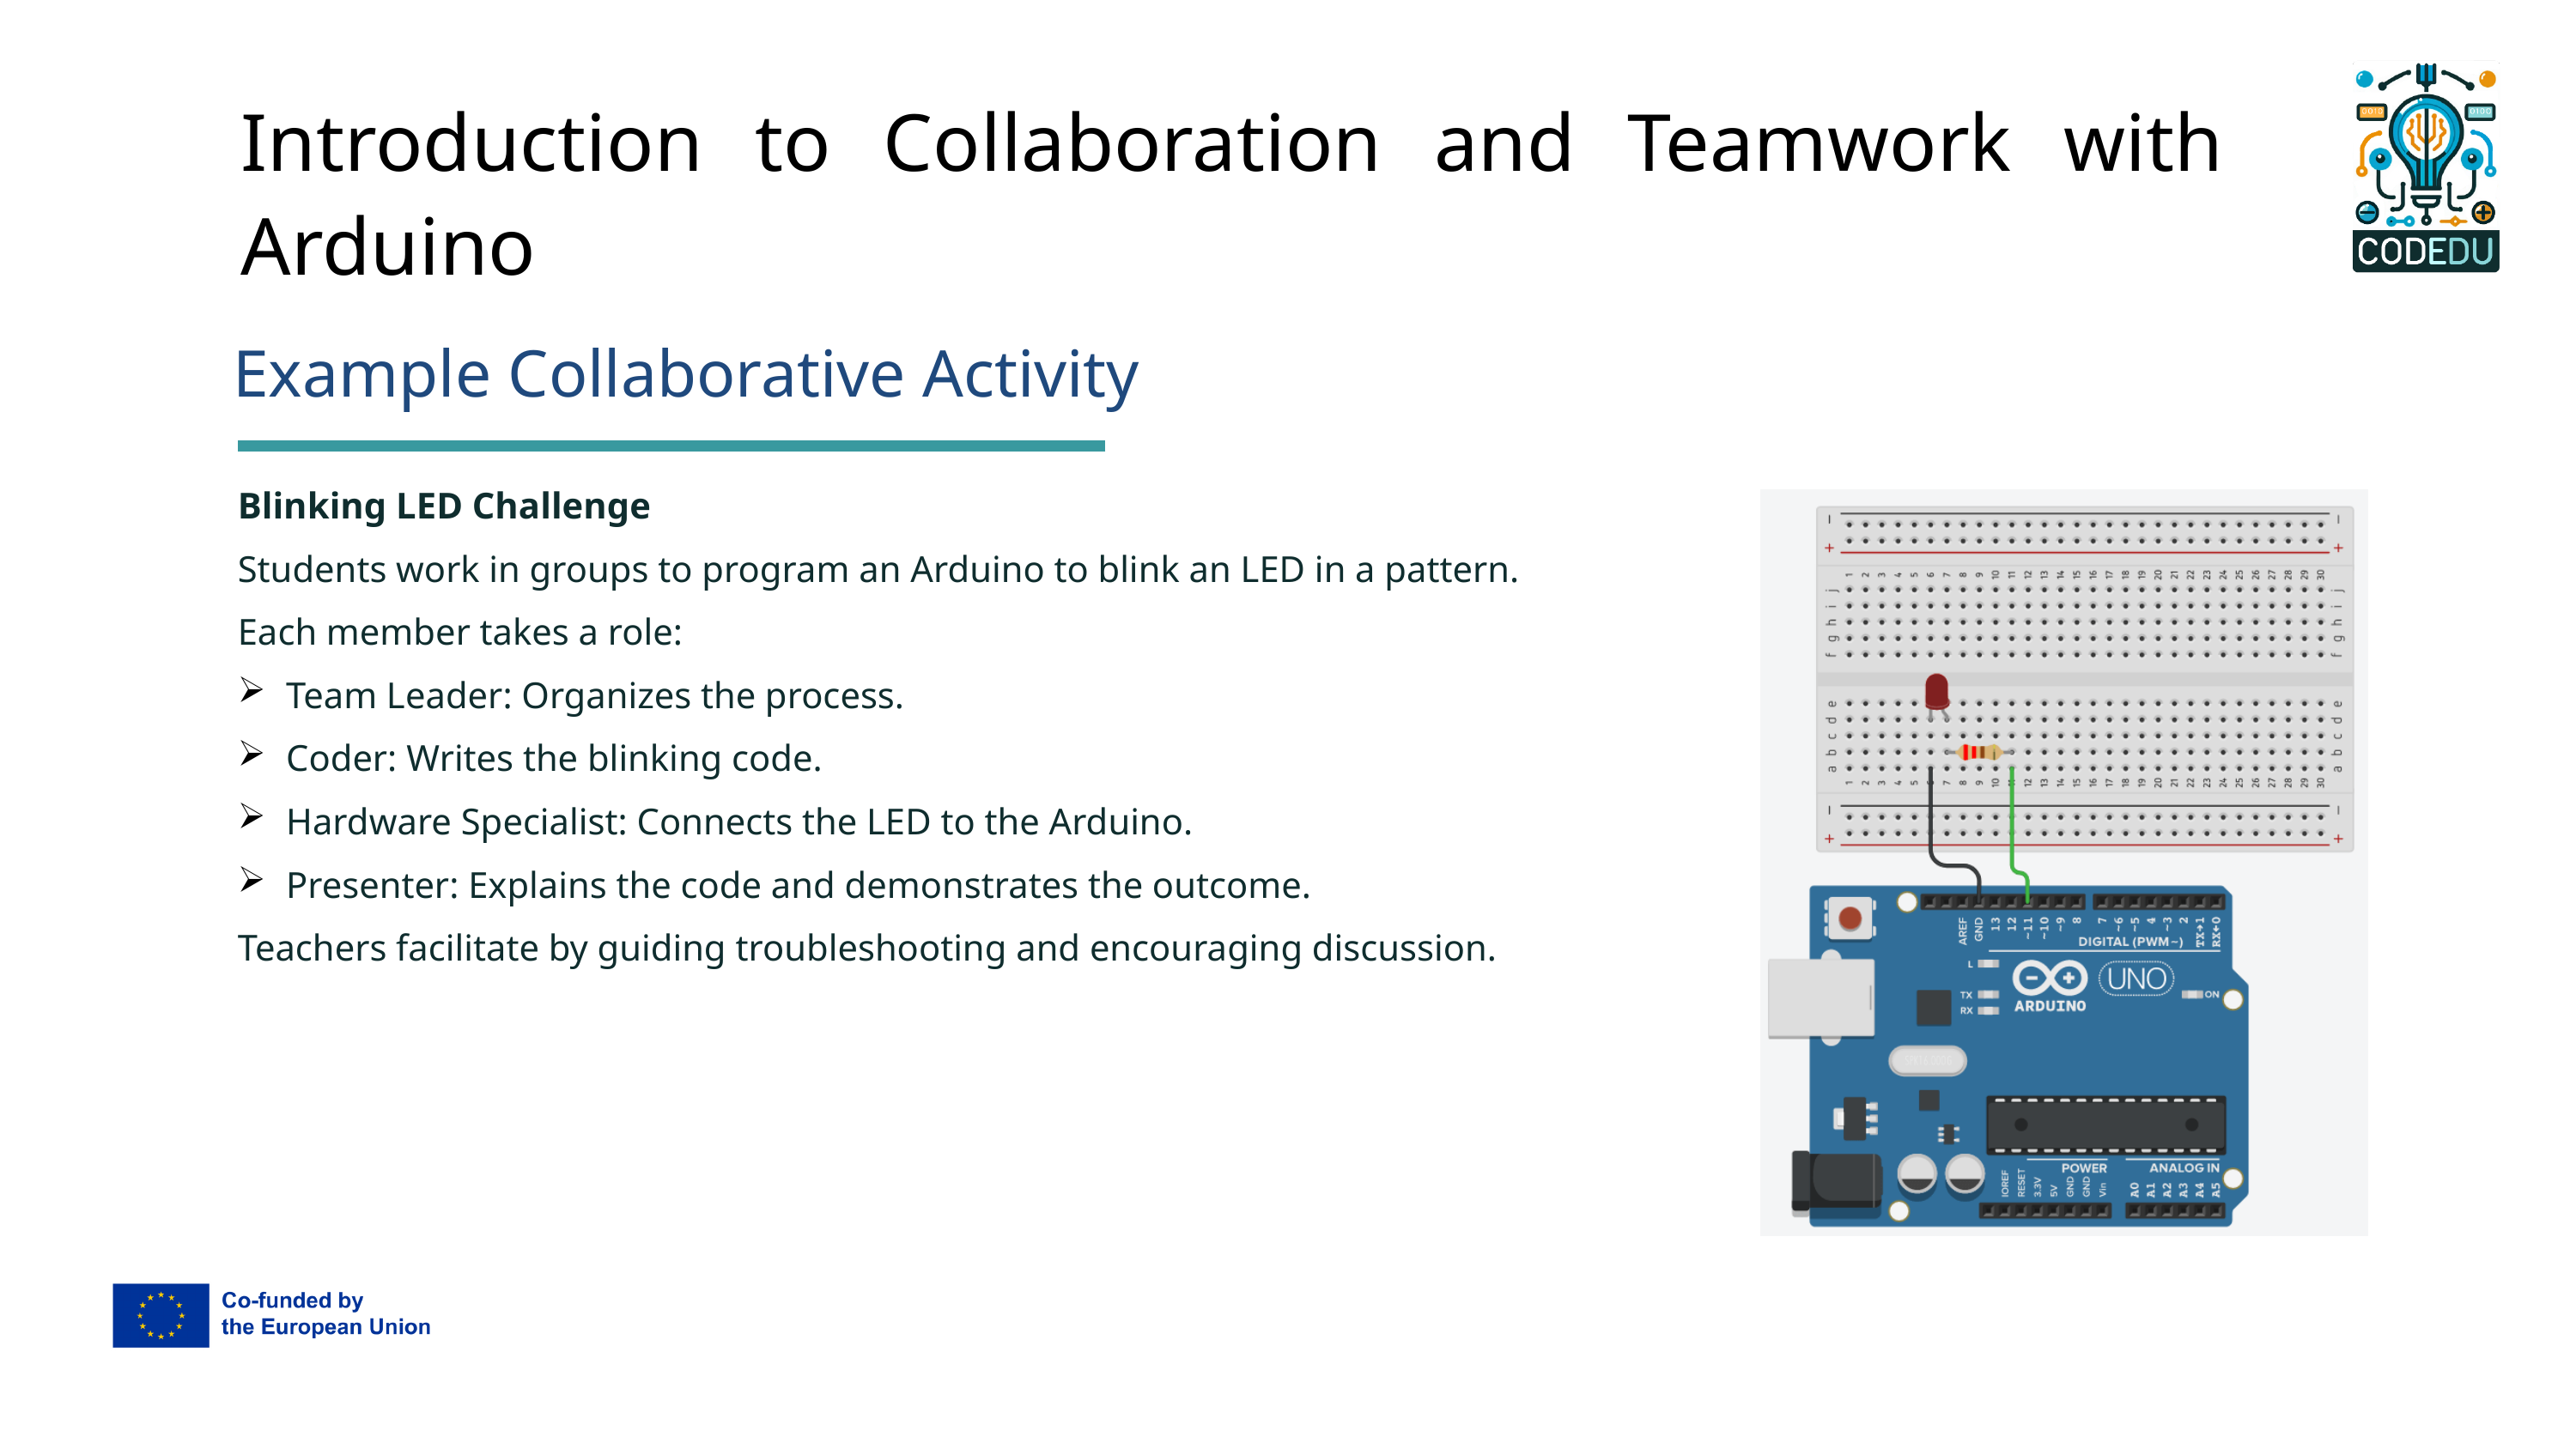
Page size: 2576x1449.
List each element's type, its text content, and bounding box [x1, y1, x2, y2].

text_box Blinking LED Challenge Students work in groups to program an Arduino to blink an LED in a pattern. Each member takes a role: Team Leader: Organizes the process. Coder: Writes the blinking code. Hardware Specialist: Connects the LED to the Arduino. Presenter: Explains the code and demonstrates the outcome. Teachers facilitate by guiding troubleshooting and encouraging discussion. [237, 724, 1693, 968]
picture [2221, 0, 2576, 395]
text_box Introduction to Collaboration and Teamwork with Arduino [240, 82, 2217, 291]
text_box Example Collaborative Activity [233, 296, 2387, 410]
picture [1759, 488, 2369, 1237]
text_box Blinking LED Challenge Students work in groups to program an Arduino to blink an LED in a pattern. Each member takes a role: Team Leader: Organizes the process. Coder: Writes the blinking code. Hardware Specialist: Connects the LED to the Arduino. Presenter: Explains the code and demonstrates the outcome. Teachers facilitate by guiding troubleshooting and encouraging discussion. [237, 463, 1693, 724]
text_box [107, 1278, 443, 1353]
